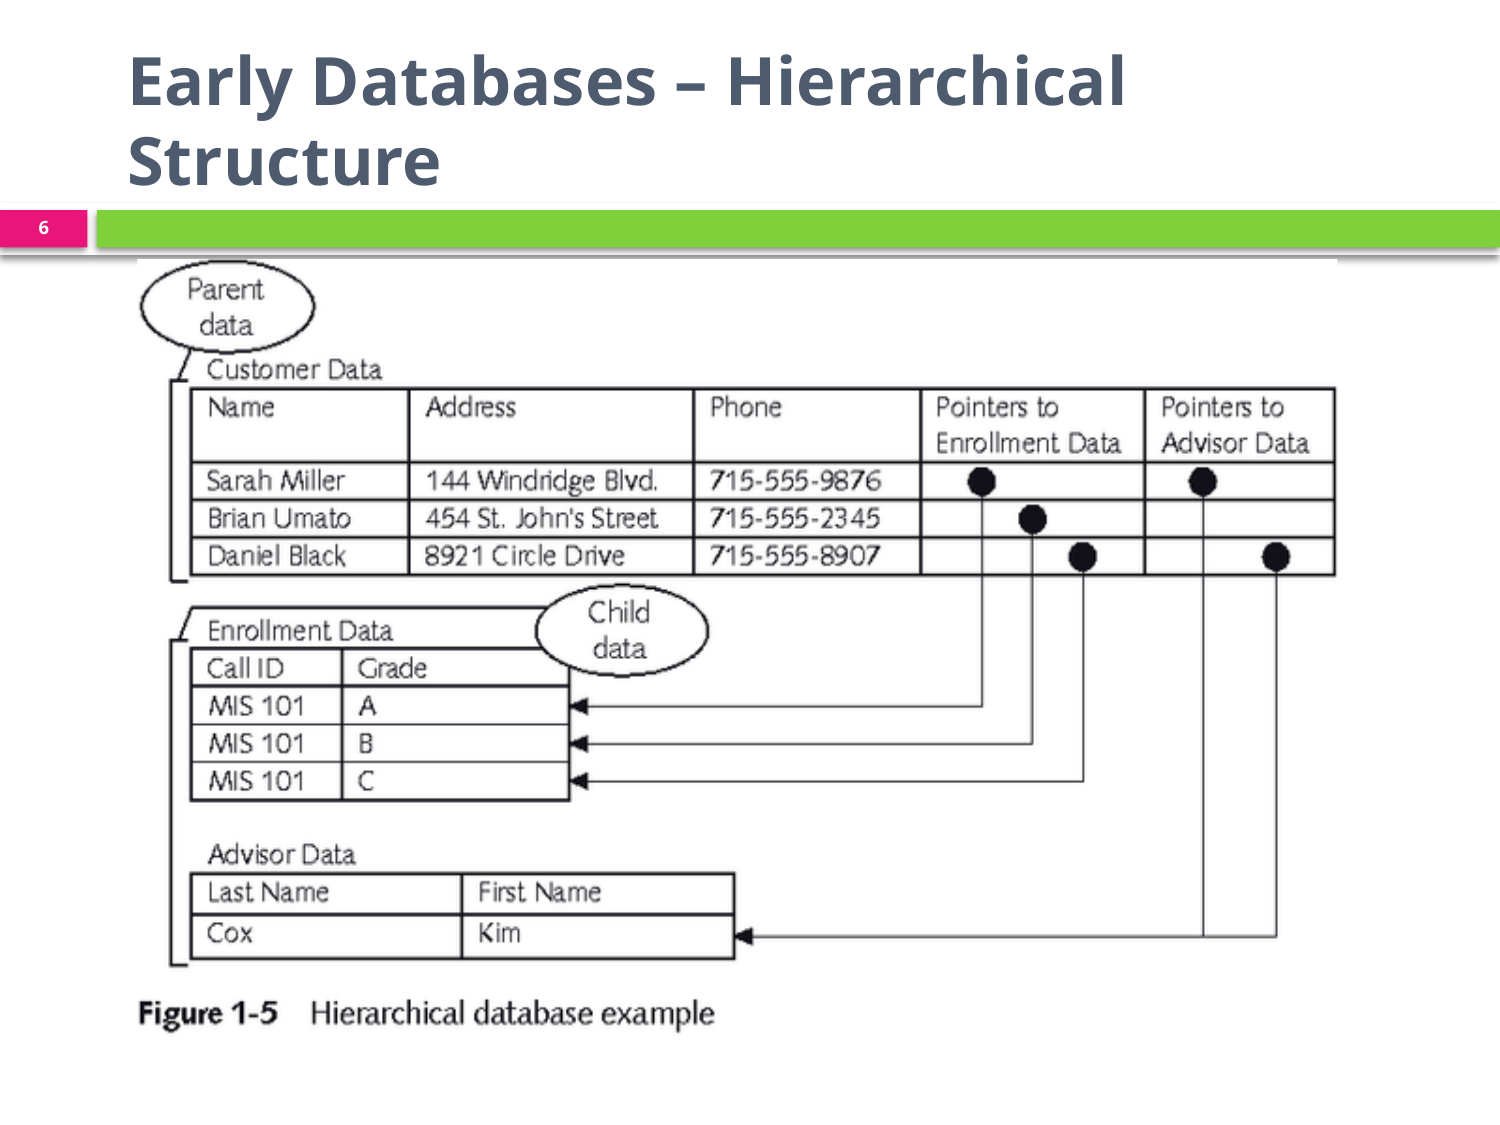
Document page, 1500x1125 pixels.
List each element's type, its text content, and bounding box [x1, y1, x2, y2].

title Early Databases – Hierarchical Structure [112, 24, 1388, 213]
picture [137, 258, 1338, 1048]
slide_number 6 [0, 208, 88, 249]
